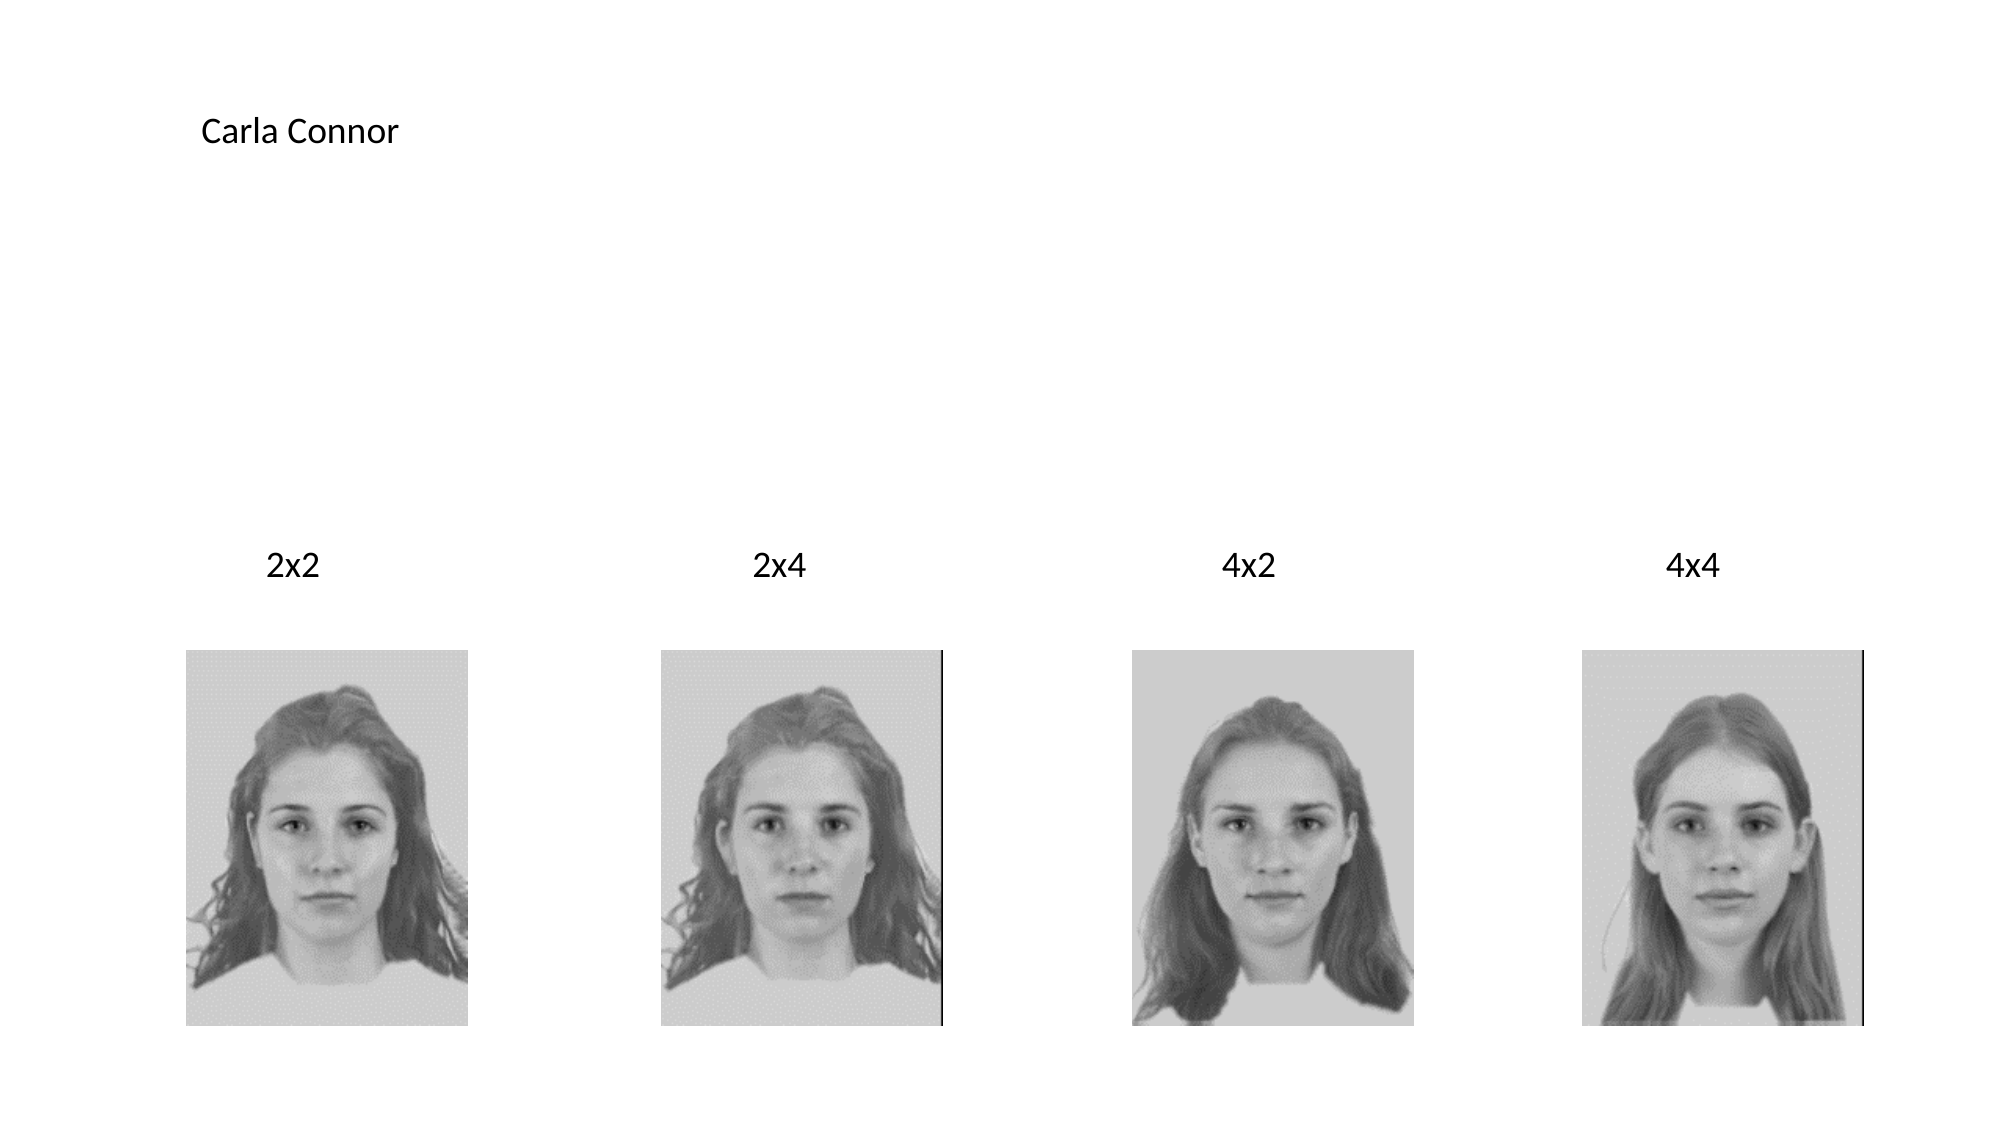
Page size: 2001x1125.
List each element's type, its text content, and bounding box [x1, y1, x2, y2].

text_box 2x2 2x4 4x2 4x4 [115, 532, 1913, 592]
picture [661, 650, 943, 1026]
picture [1582, 650, 1864, 1026]
picture [1132, 650, 1414, 1026]
text_box Carla Connor [186, 99, 1188, 159]
picture [186, 650, 468, 1026]
